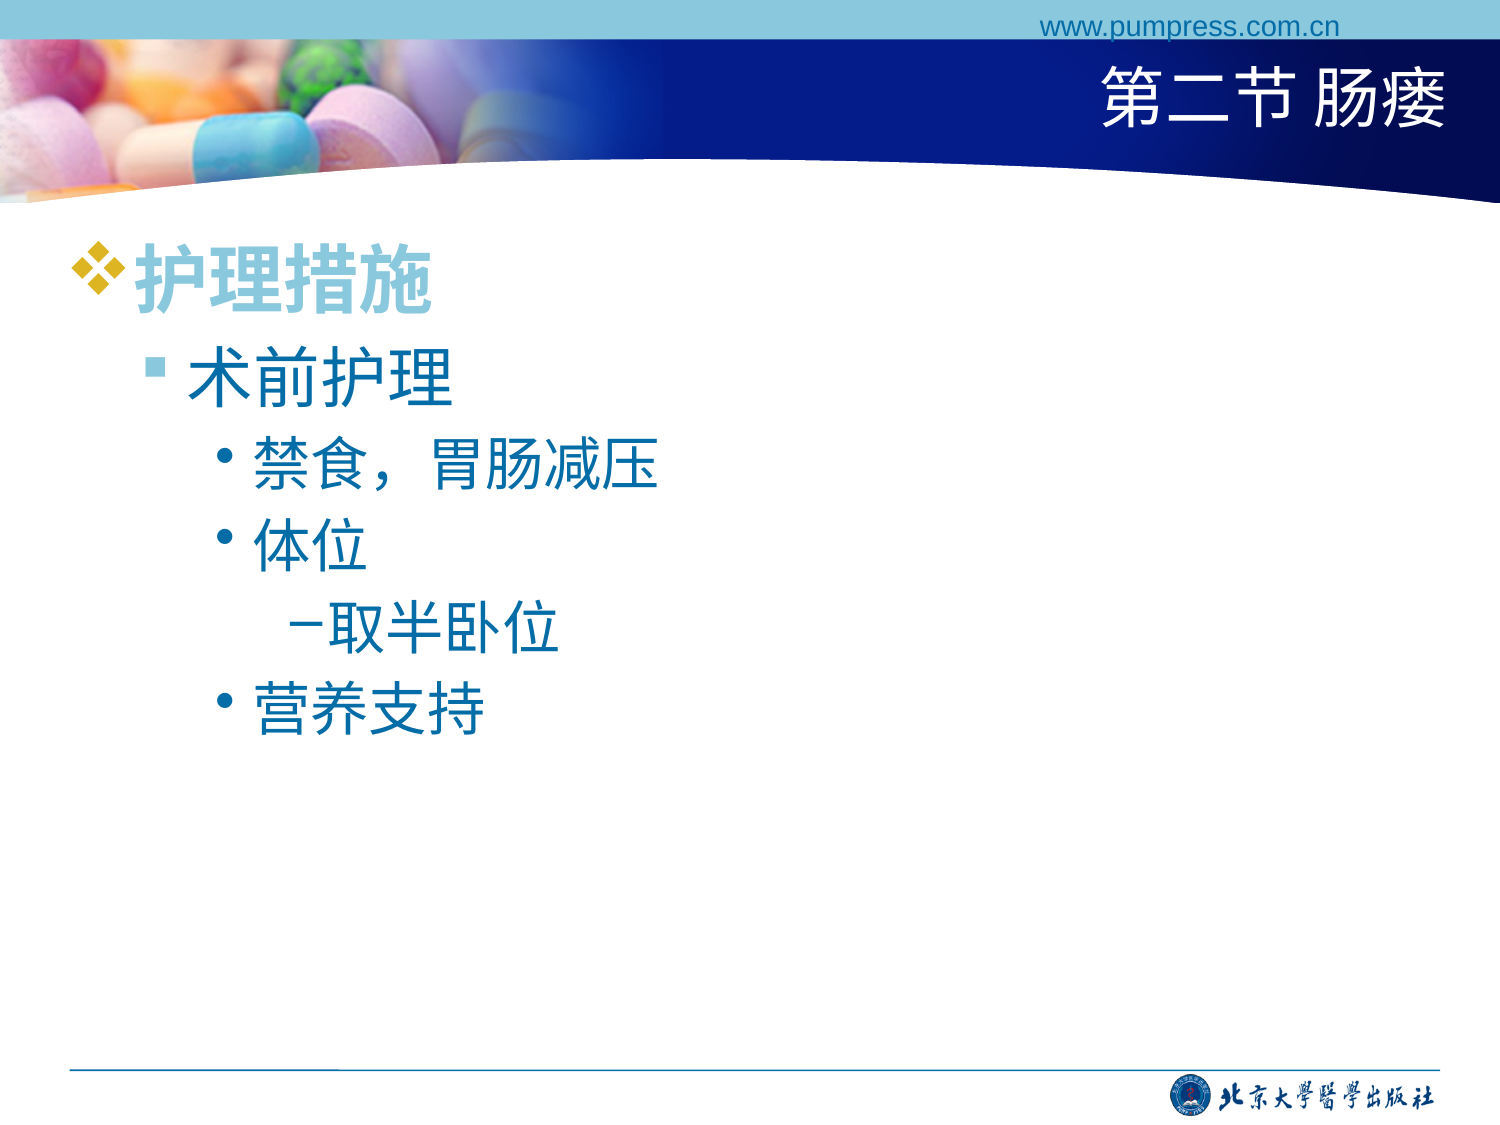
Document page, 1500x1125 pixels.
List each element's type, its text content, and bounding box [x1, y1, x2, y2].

slide_number www.pumpress.com.cn [1025, 0, 1463, 38]
picture [1170, 1074, 1436, 1118]
picture [0, 40, 1500, 203]
title 第二节 肠瘘 [137, 49, 1463, 143]
list 护理措施 术前护理 禁食，胃肠减压 体位 取半卧位 营养支持 [49, 224, 1463, 1026]
